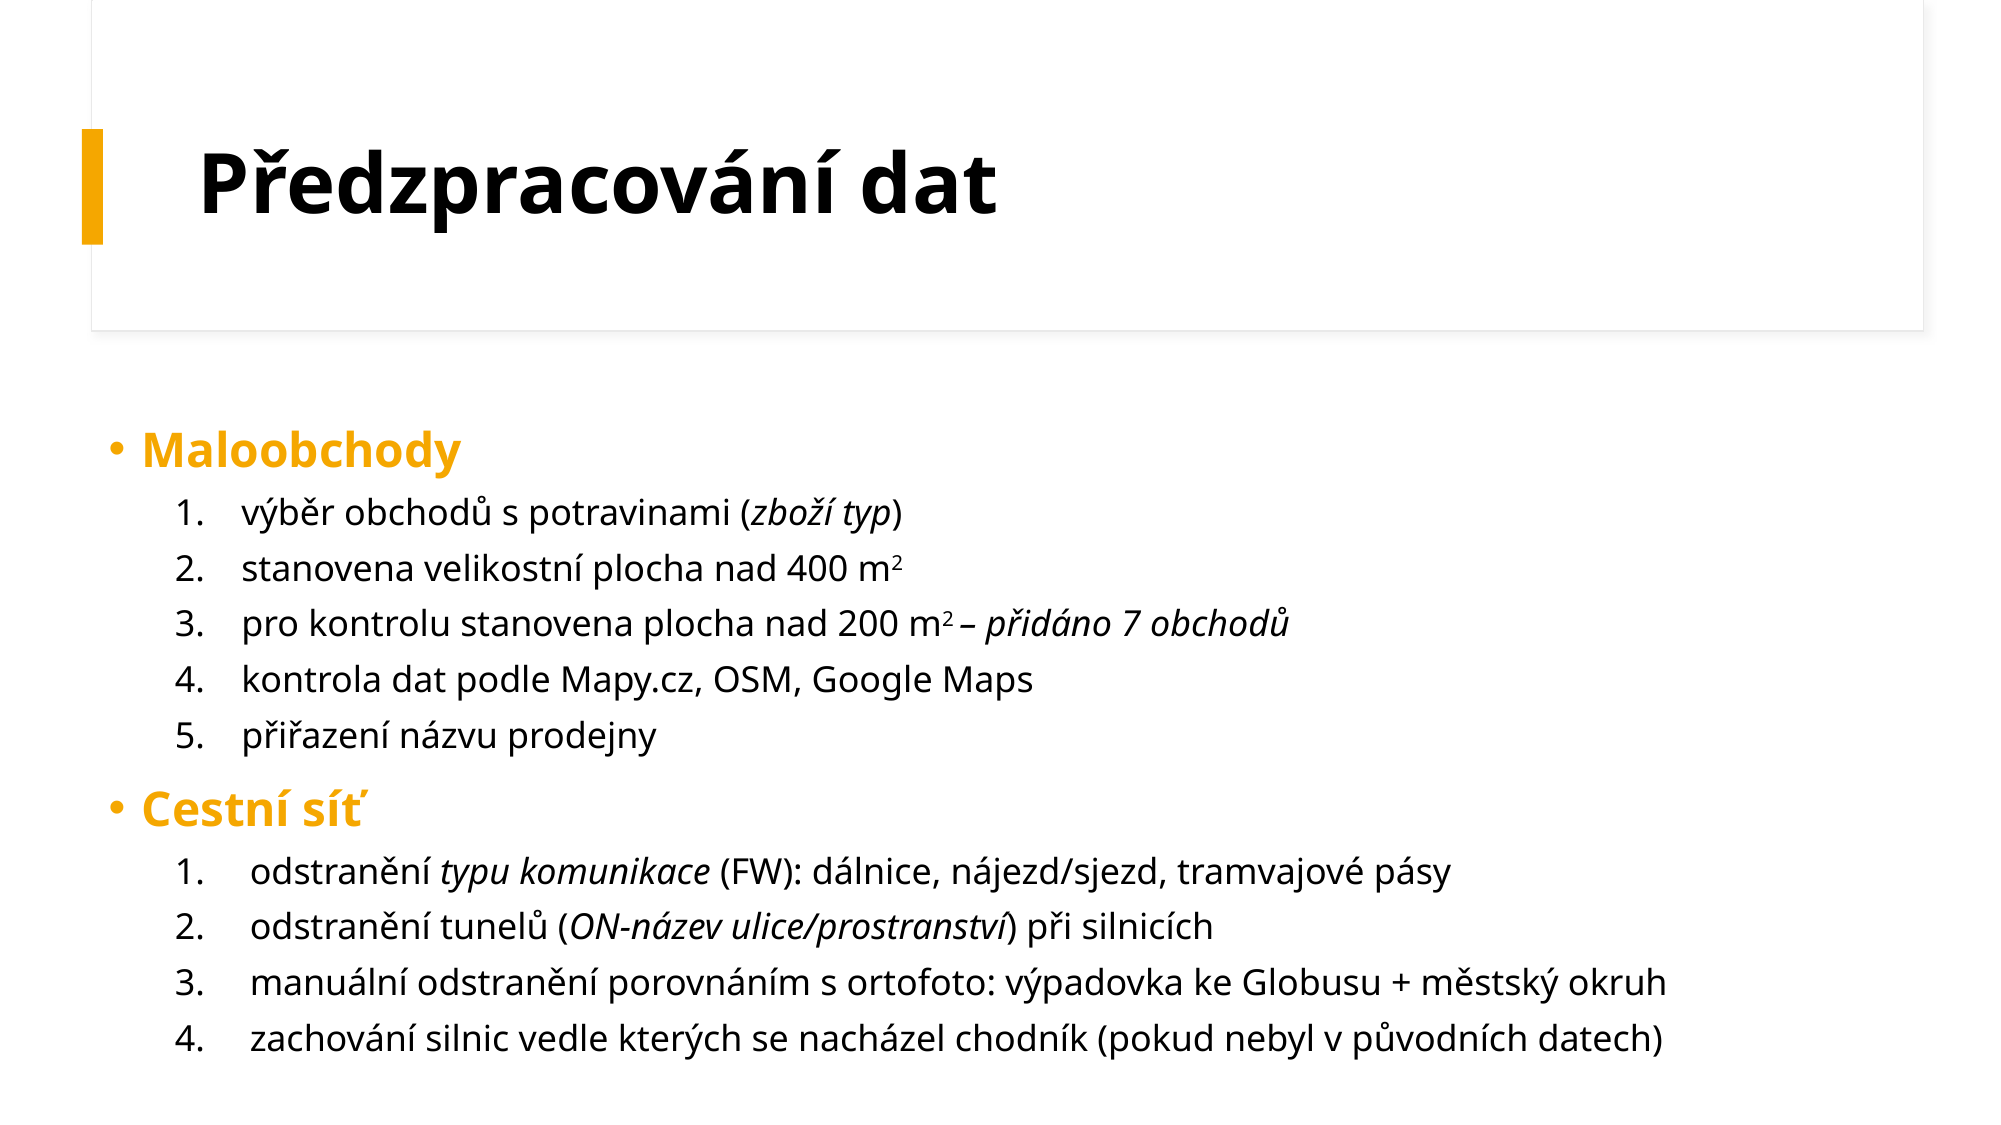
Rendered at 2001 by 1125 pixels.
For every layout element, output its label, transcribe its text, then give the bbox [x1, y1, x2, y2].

title Předzpracování dat [183, 90, 1851, 284]
list Maloobchody výběr obchodů s potravinami (zboží typ) stanovena velikostní plocha nad 400 m2 pro kontrolu stanovena plocha nad 200 m2 – přidáno 7 obchodů kontrola dat podle Mapy.cz, OSM, Google Maps přiřazení názvu prodejny Cestní síť odstranění typu komunikace (FW): dálnice, nájezd/sjezd, tramvajové pásy odstranění tunelů (ON-název ulice/prostranství) při silnicích manuální odstranění porovnáním s ortofoto: výpadovka ke Globusu + městský okruh zachování silnic vedle kterých se nacházel chodník (pokud nebyl v původních datech) [93, 406, 1925, 1068]
